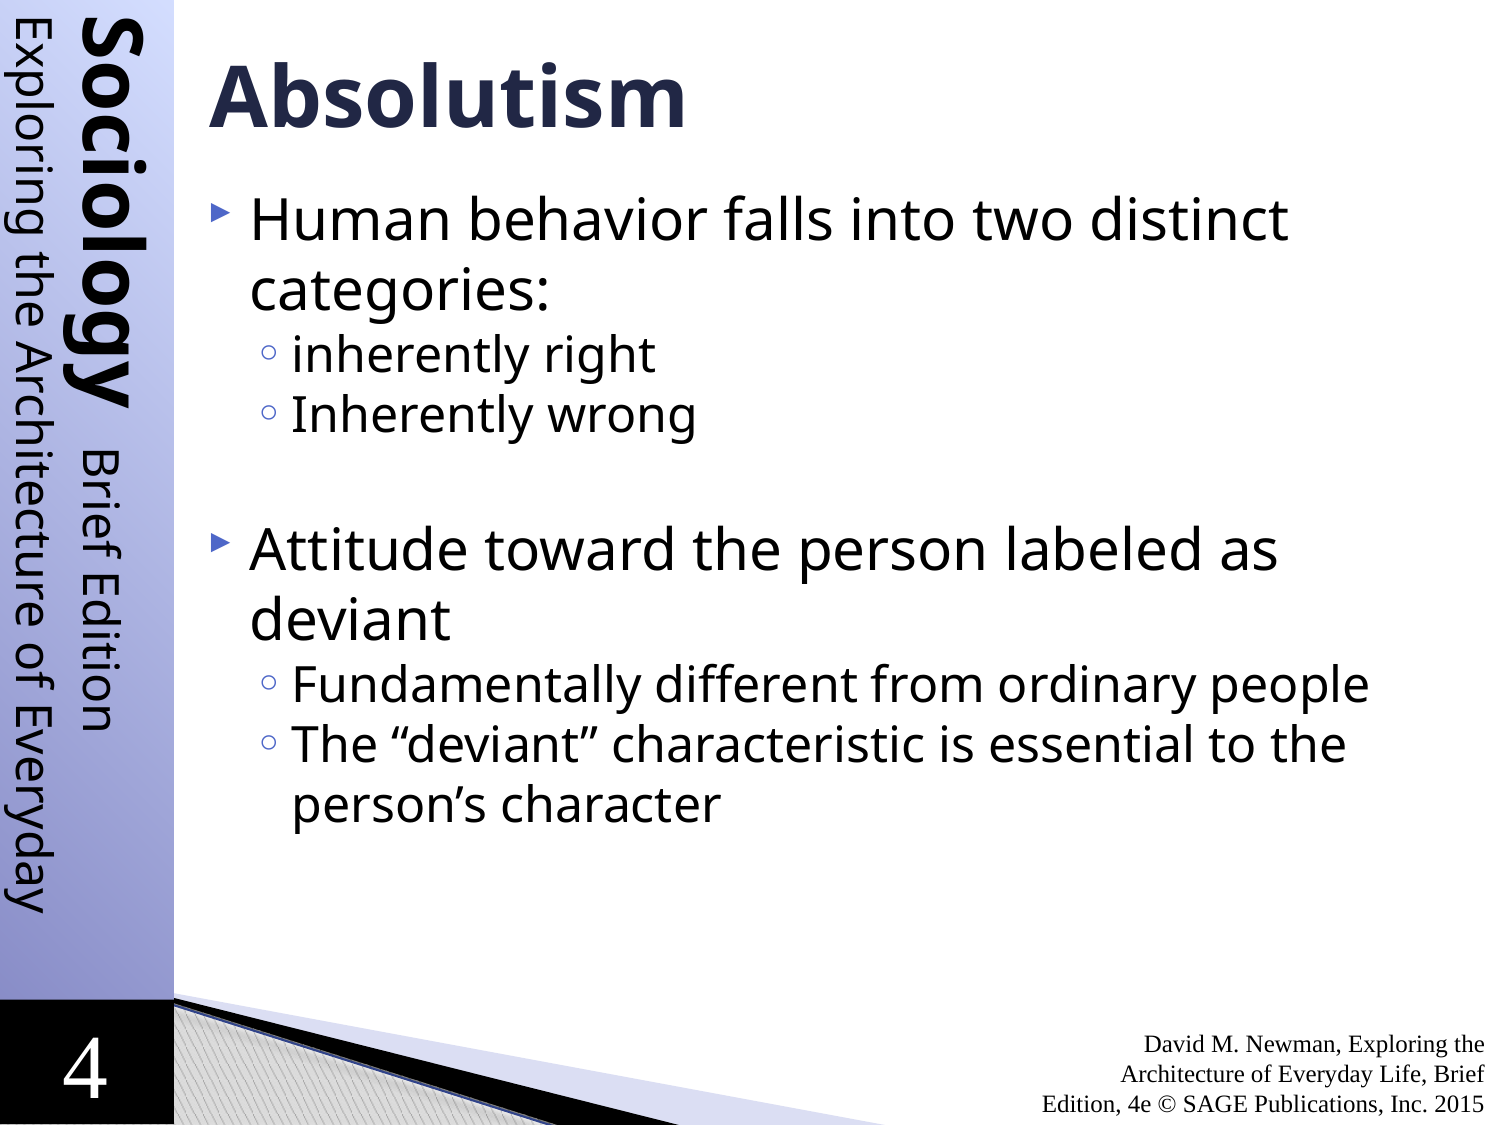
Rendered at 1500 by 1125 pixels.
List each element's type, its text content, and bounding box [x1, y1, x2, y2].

list Human behavior falls into two distinct categories: inherently right Inherently wrong Attitude toward the person labeled as deviant Fundamentally different from ordinary people The “deviant” characteristic is essential to the person’s character [174, 188, 1400, 975]
footer David M. Newman, Exploring the Architecture of Everyday Life, Brief Edition, 4e © SAGE Publications, Inc. 2015 [1025, 1065, 1500, 1125]
picture [174, 1003, 558, 1125]
title Absolutism [150, 0, 1500, 188]
